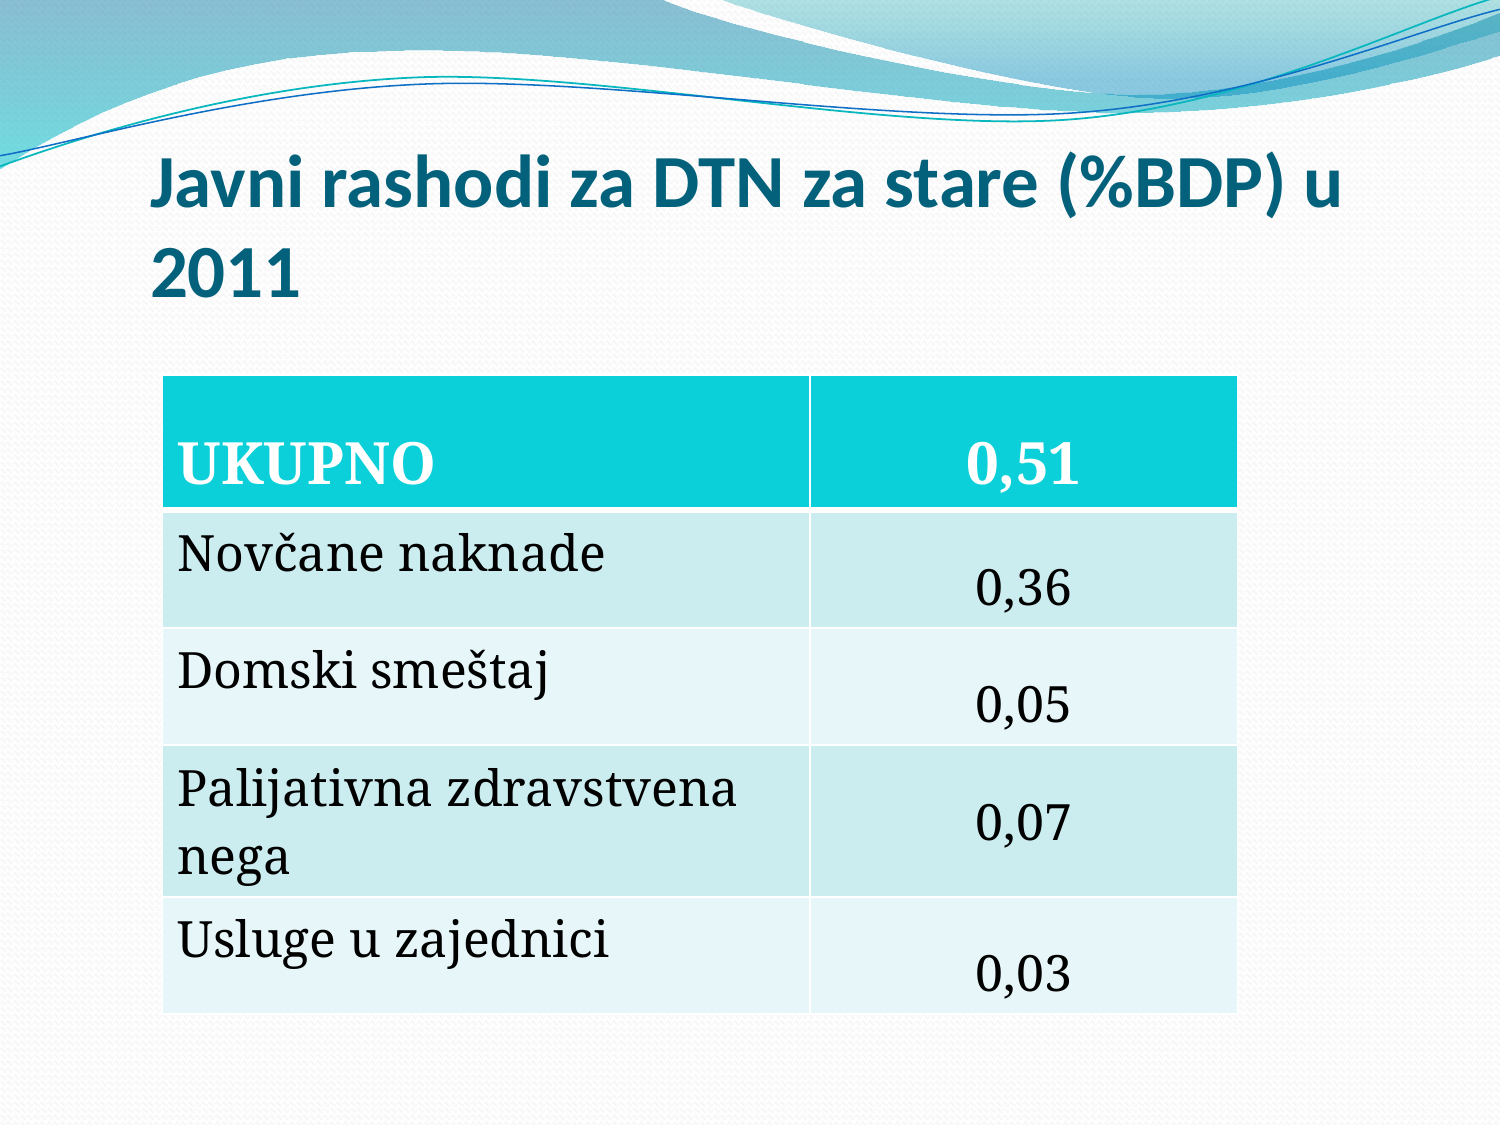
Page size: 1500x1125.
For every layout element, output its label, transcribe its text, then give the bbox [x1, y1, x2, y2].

table_cell Usluge u zajednici [163, 898, 809, 1013]
table_cell 0,07 [811, 746, 1237, 896]
table_cell 0,05 [811, 629, 1237, 744]
table_header UKUPNO [163, 376, 809, 507]
table_cell Novčane naknade [163, 513, 809, 627]
table_cell Palijativna zdravstvena nega [163, 746, 809, 896]
table_cell 0,03 [811, 898, 1237, 1013]
table_cell 0,36 [811, 513, 1237, 627]
table_cell Domski smeštaj [163, 629, 809, 744]
table_header 0,51 [811, 376, 1237, 507]
title Javni rashodi za DTN za stare (%BDP) u 2011 [150, 125, 1500, 313]
